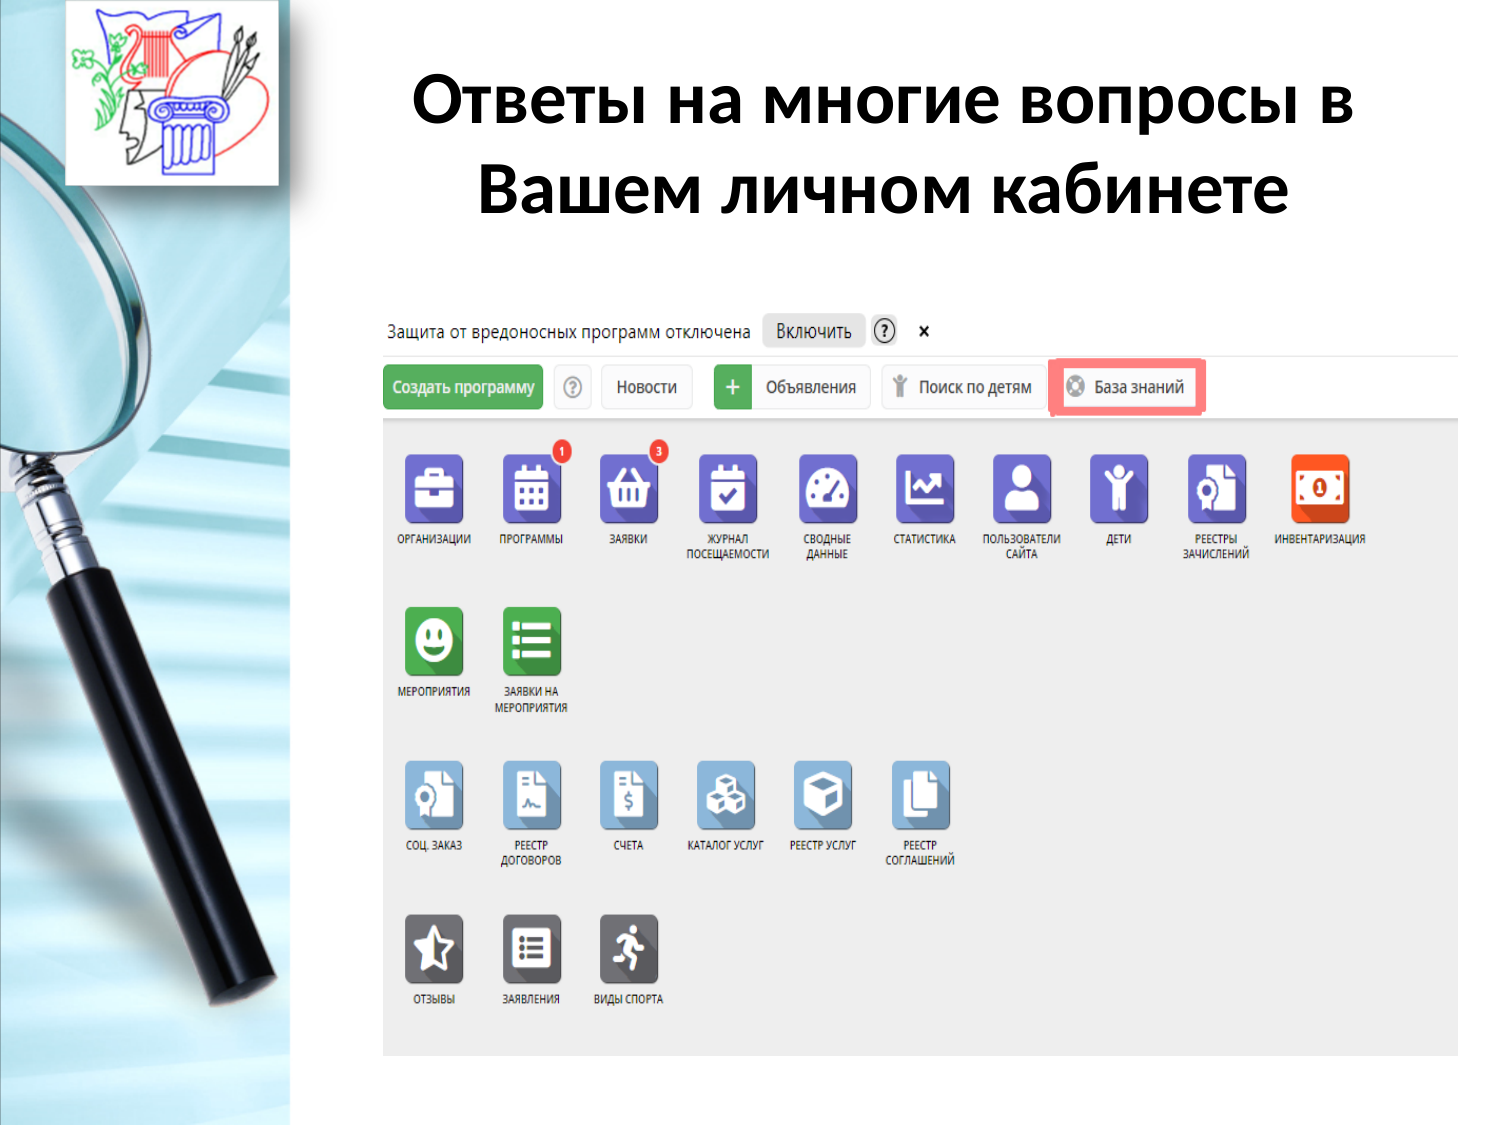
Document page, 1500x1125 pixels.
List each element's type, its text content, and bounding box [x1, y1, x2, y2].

picture [0, 0, 344, 1125]
title Ответы на многие вопросы в Вашем личном кабинете [348, 45, 1425, 233]
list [383, 312, 1458, 1056]
